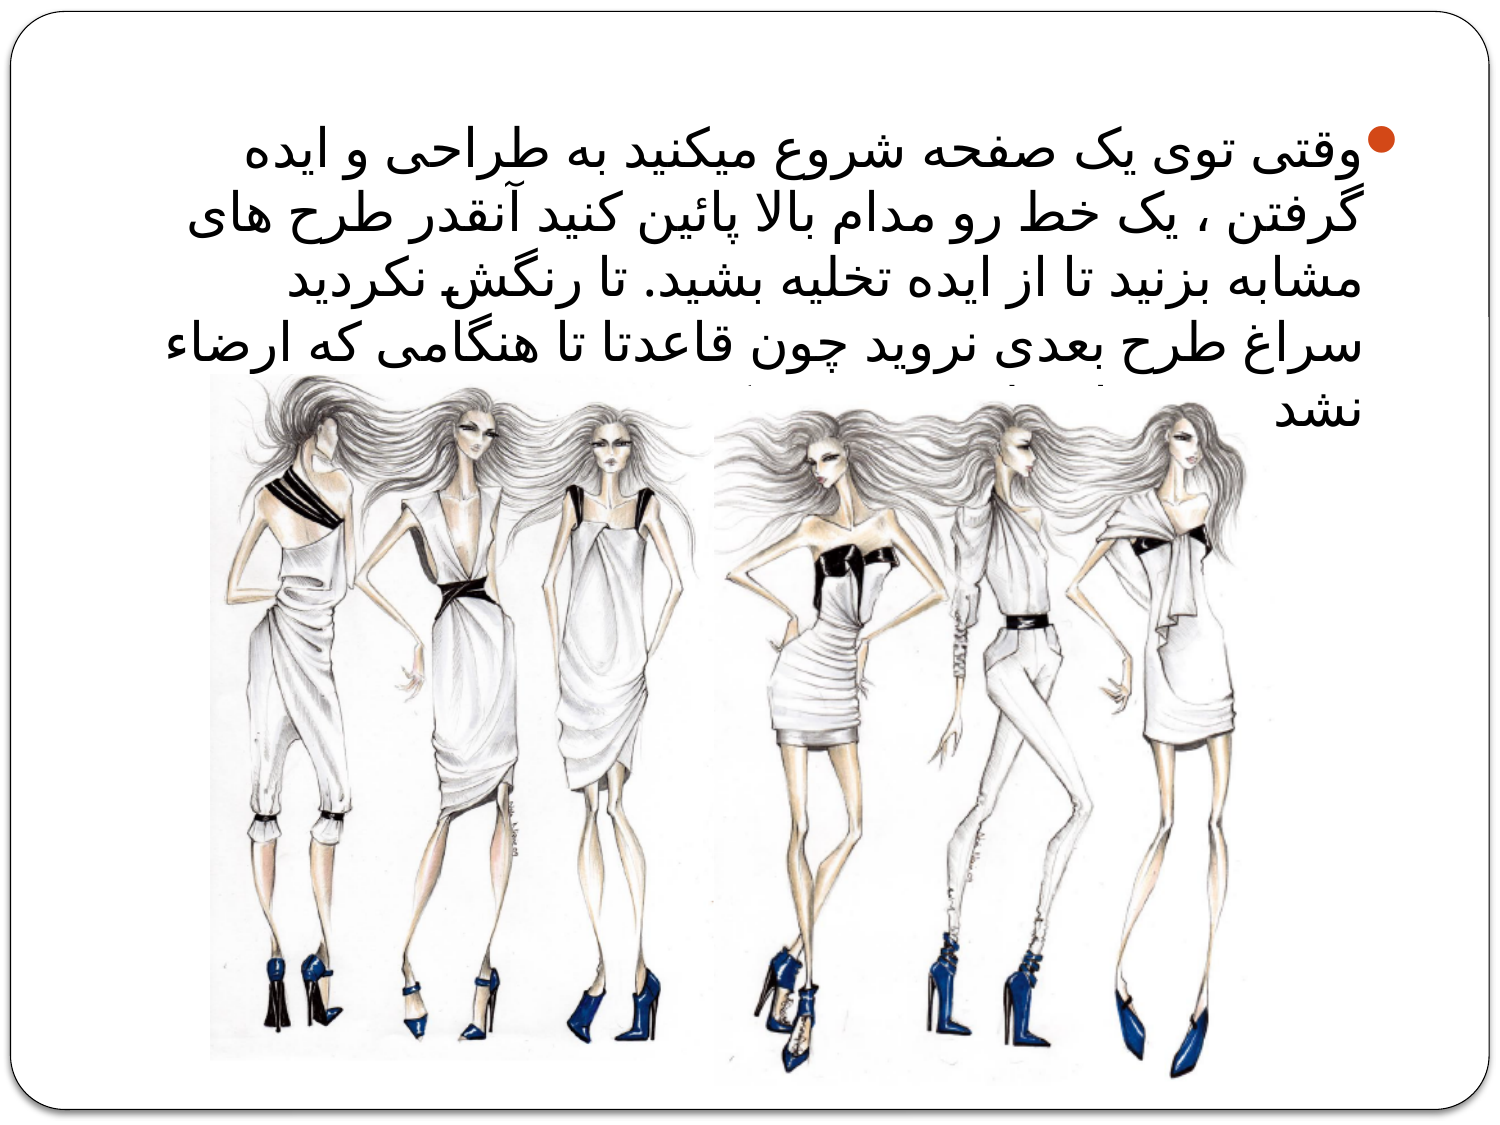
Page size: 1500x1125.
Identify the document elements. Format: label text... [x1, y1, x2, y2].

list وقتی توی یک صفحه شروع میکنید به طراحی و ایده گرفتن ، یک خط رو مدام بالا پائین کنید آنقدر طرح های مشابه بزنید تا از ایده تخلیه بشید. تا رنگش نکردید سراغ طرح بعدی نروید چون قاعدتا تا هنگامی که ارضاء نشدید نمیتوانید لذت ببرید وکارتان را تمام کنید. [140, 105, 1425, 387]
picture [210, 374, 1277, 1086]
